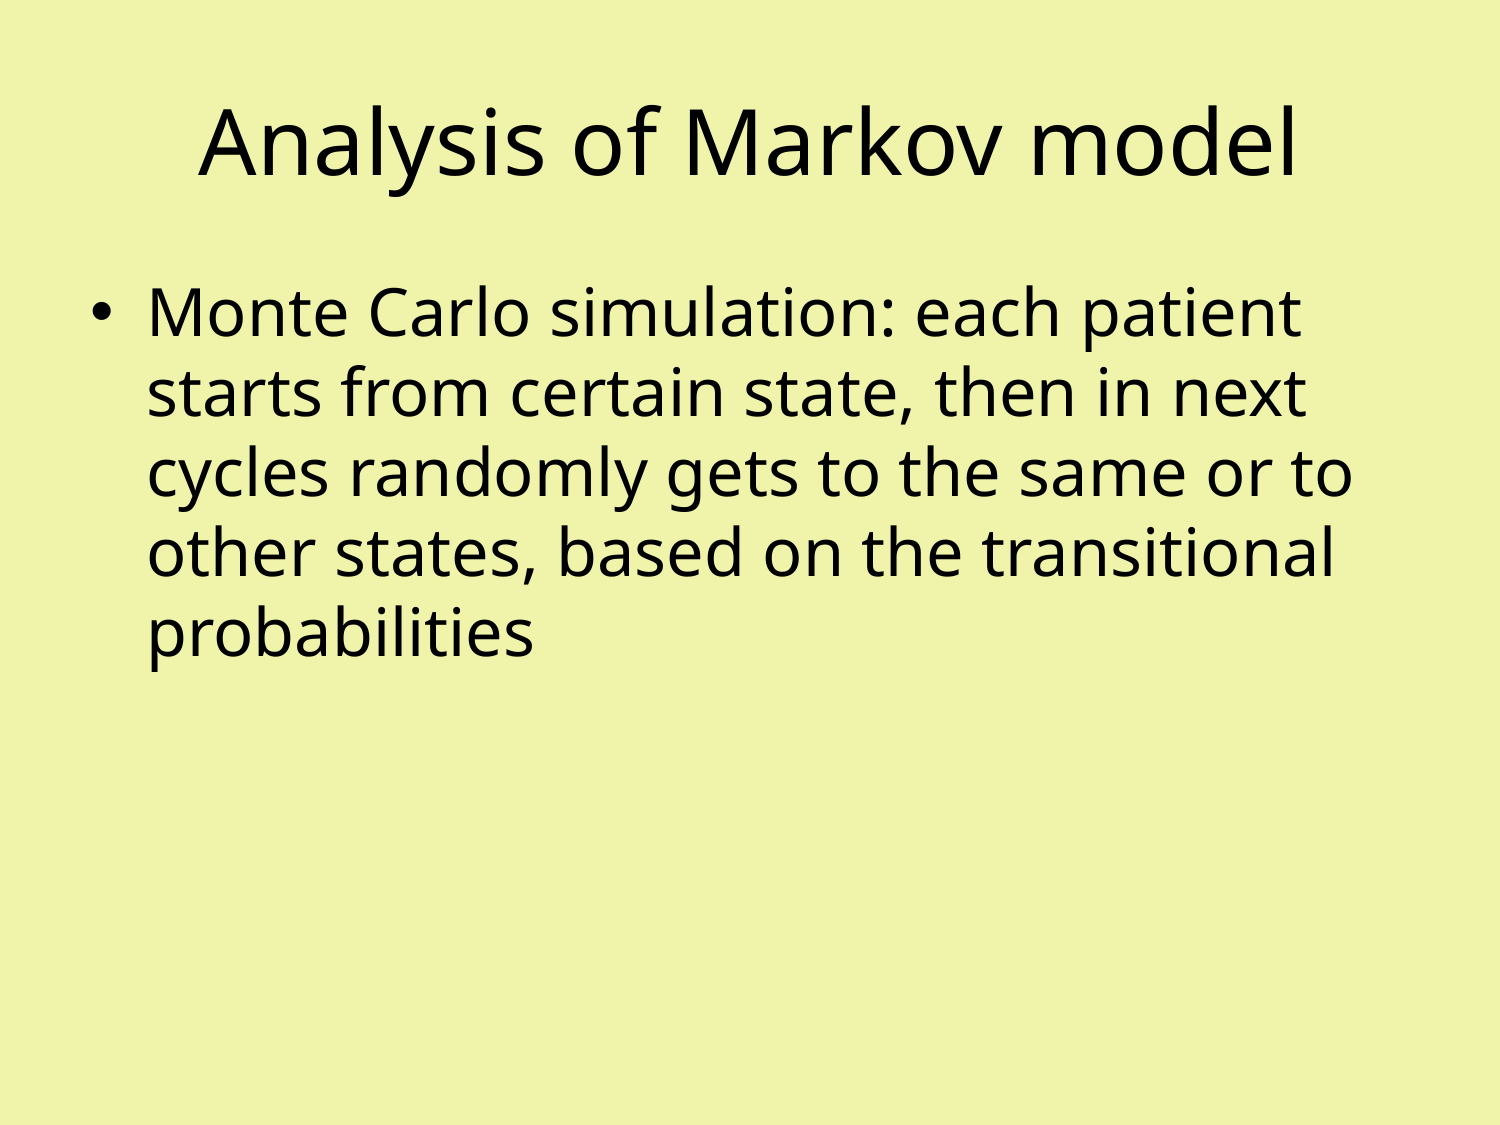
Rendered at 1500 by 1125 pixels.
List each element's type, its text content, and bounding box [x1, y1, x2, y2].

title Analysis of Markov model [75, 45, 1425, 233]
list Monte Carlo simulation: each patient starts from certain state, then in next cycles randomly gets to the same or to other states, based on the transitional probabilities [75, 262, 1425, 1005]
